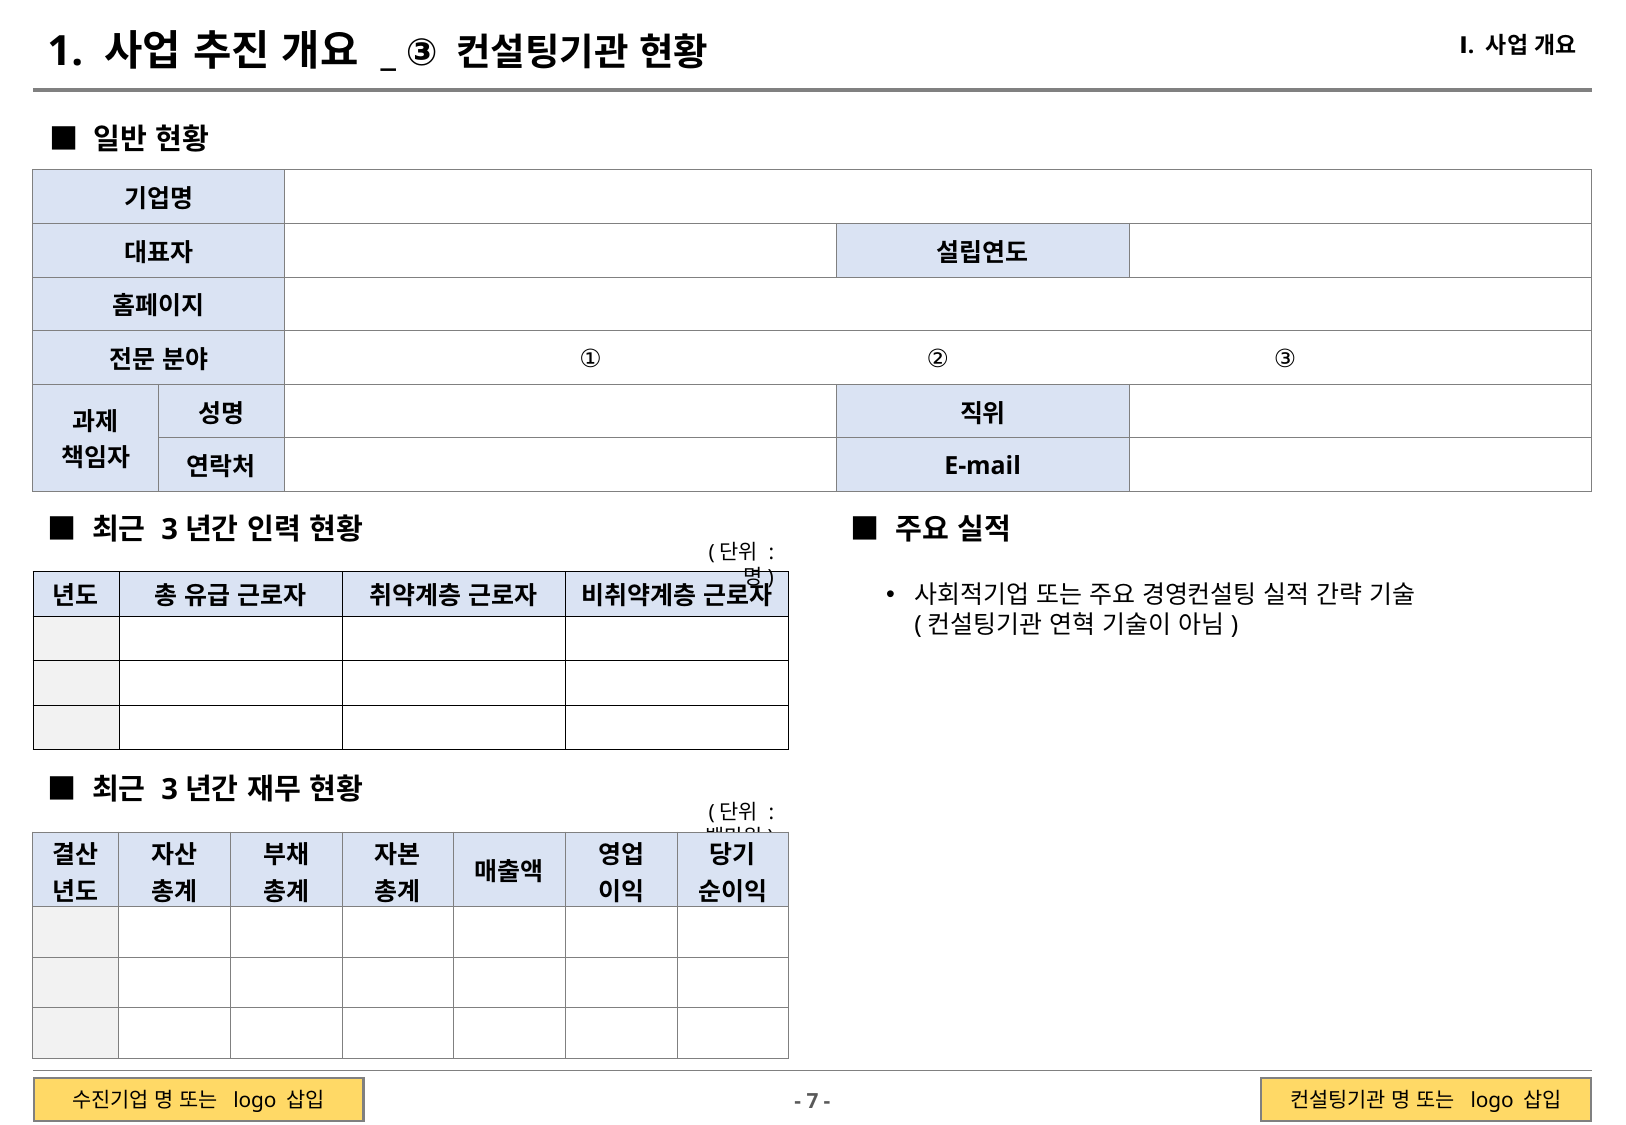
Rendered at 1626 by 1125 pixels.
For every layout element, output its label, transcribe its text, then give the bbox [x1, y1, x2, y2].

table_cell [120, 661, 342, 705]
table_cell [566, 617, 788, 660]
table_cell [119, 1008, 230, 1058]
table_cell [1130, 438, 1591, 491]
table_cell [566, 1008, 677, 1058]
text_box ■ 주요 실적 [836, 503, 1297, 554]
table_cell [120, 706, 342, 749]
table_cell 성명 [159, 385, 284, 437]
table_header 자산 총계 [119, 833, 230, 906]
table_header 취약계층 근로자 [343, 572, 565, 616]
table_cell [33, 958, 118, 1007]
table_cell 직위 [837, 385, 1129, 437]
table_cell E-mail [837, 438, 1129, 491]
table_cell [566, 907, 677, 957]
table_cell [119, 958, 230, 1007]
table_cell [34, 617, 119, 660]
table_cell [285, 385, 836, 437]
text_box 1. 사업 추진 개요 _ ③ 컨설팅기관 현황 [32, 16, 1061, 81]
table_cell [454, 1008, 565, 1058]
table_cell [343, 617, 565, 660]
table_cell [34, 661, 119, 705]
table_cell 전문 분야 [33, 331, 284, 384]
text_box ■ 최근 3년간 재무 현황 [32, 763, 494, 813]
table_cell [566, 706, 788, 749]
table_cell [566, 661, 788, 705]
table_cell 과제 책임자 [33, 385, 158, 491]
text_box Ⅰ. 사업 개요 [1308, 23, 1593, 66]
table_cell [454, 907, 565, 957]
table_cell [231, 958, 342, 1007]
table_cell [33, 907, 118, 957]
table_cell [33, 1008, 118, 1058]
table_cell [678, 907, 788, 957]
text_box ■ 최근 3년간 인력 현황 [32, 503, 494, 554]
table_cell [343, 661, 565, 705]
text_box (단위 : 명) [670, 531, 789, 597]
table_header 년도 [34, 572, 119, 616]
table_cell [343, 706, 565, 749]
table_cell [343, 958, 453, 1007]
table_cell 연락처 [159, 438, 284, 491]
table_header 기업명 [33, 170, 284, 223]
table_cell [285, 278, 1591, 330]
table_cell [285, 224, 836, 277]
table_cell [34, 706, 119, 749]
table_header 비취약계층 근로자 [566, 572, 788, 616]
table_cell [678, 958, 788, 1007]
table_cell [285, 438, 836, 491]
table_cell [454, 958, 565, 1007]
table_cell [343, 1008, 453, 1058]
text_box 사회적기업 또는 주요 경영컨설팅 실적 간략 기술 (컨설팅기관 연혁 기술이 아님) [871, 571, 1581, 646]
table_cell 대표자 [33, 224, 284, 277]
table_header 영업 이익 [566, 833, 677, 906]
text_box ■ 일반 현황 [34, 113, 496, 163]
table_header 매출액 [454, 833, 565, 906]
table_header 당기 순이익 [678, 833, 788, 906]
table_cell [678, 1008, 788, 1058]
table_cell [119, 907, 230, 957]
table_header [285, 170, 1591, 223]
table_cell 설립연도 [837, 224, 1129, 277]
table_cell [343, 907, 453, 957]
table_header 자본 총계 [343, 833, 453, 906]
table_cell [120, 617, 342, 660]
table_cell ① ② ③ [285, 331, 1591, 384]
text_box (단위 : 백만원) [635, 791, 789, 832]
table_cell [566, 958, 677, 1007]
table_cell [1130, 385, 1591, 437]
table_cell [231, 1008, 342, 1058]
table_cell 홈페이지 [33, 278, 284, 330]
table_header 부채 총계 [231, 833, 342, 906]
table_cell [1130, 224, 1591, 277]
table_cell [231, 907, 342, 957]
table_header 결산년도 [33, 833, 118, 906]
table_header 총 유급 근로자 [120, 572, 342, 616]
